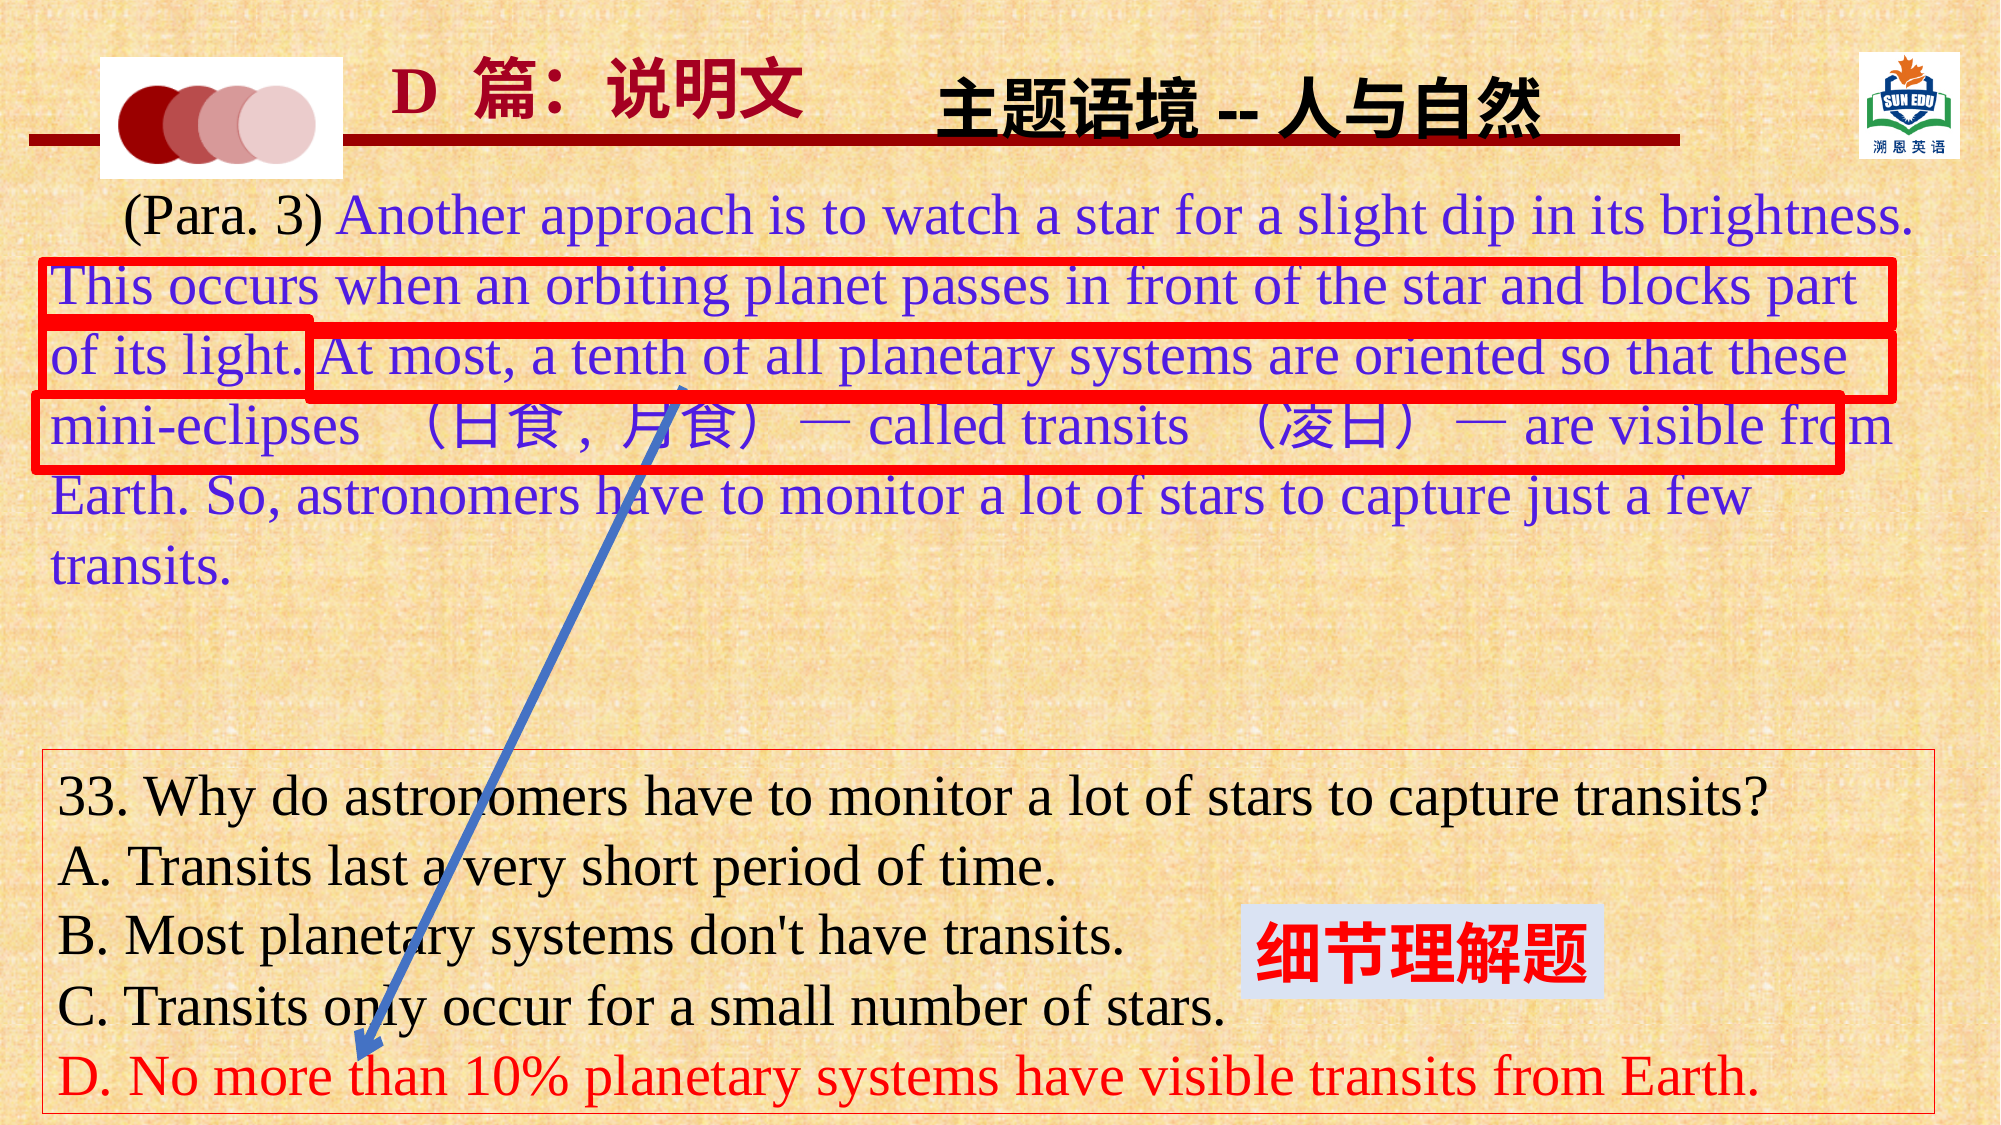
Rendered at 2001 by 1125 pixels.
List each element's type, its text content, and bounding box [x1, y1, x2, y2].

text_box D 篇：说明文 [376, 39, 819, 135]
text_box 主题语境--人与自然 [819, 19, 2000, 155]
text_box 33. Why do astronomers have to monitor a lot of stars to capture transits? A. Transits last a very short period of time. B. Most planetary systems don't have transits. C. Transits only occur for a small number of stars. D. No more than 10% planetary systems have visible transits from Earth. [42, 749, 1935, 1114]
text_box [42, 319, 310, 395]
text_box (Para. 3) Another approach is to watch a star for a slight dip in its brightness. This occurs when an orbiting planet passes in front of the star and blocks part of its light. At most, a tenth of all planetary systems are oriented so that these mini-eclipses （日食, 月食）—called transits （凌日）—are visible from Earth. So, astronomers have to monitor a lot of stars to capture just a few transits. [35, 168, 1935, 604]
text_box [42, 261, 1893, 327]
text_box [684, 400, 1841, 471]
text_box [35, 394, 357, 471]
picture [0, 0, 2001, 1125]
text_box [309, 334, 1893, 400]
text_box 细节理解题 [1240, 904, 1605, 999]
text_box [357, 386, 684, 1062]
